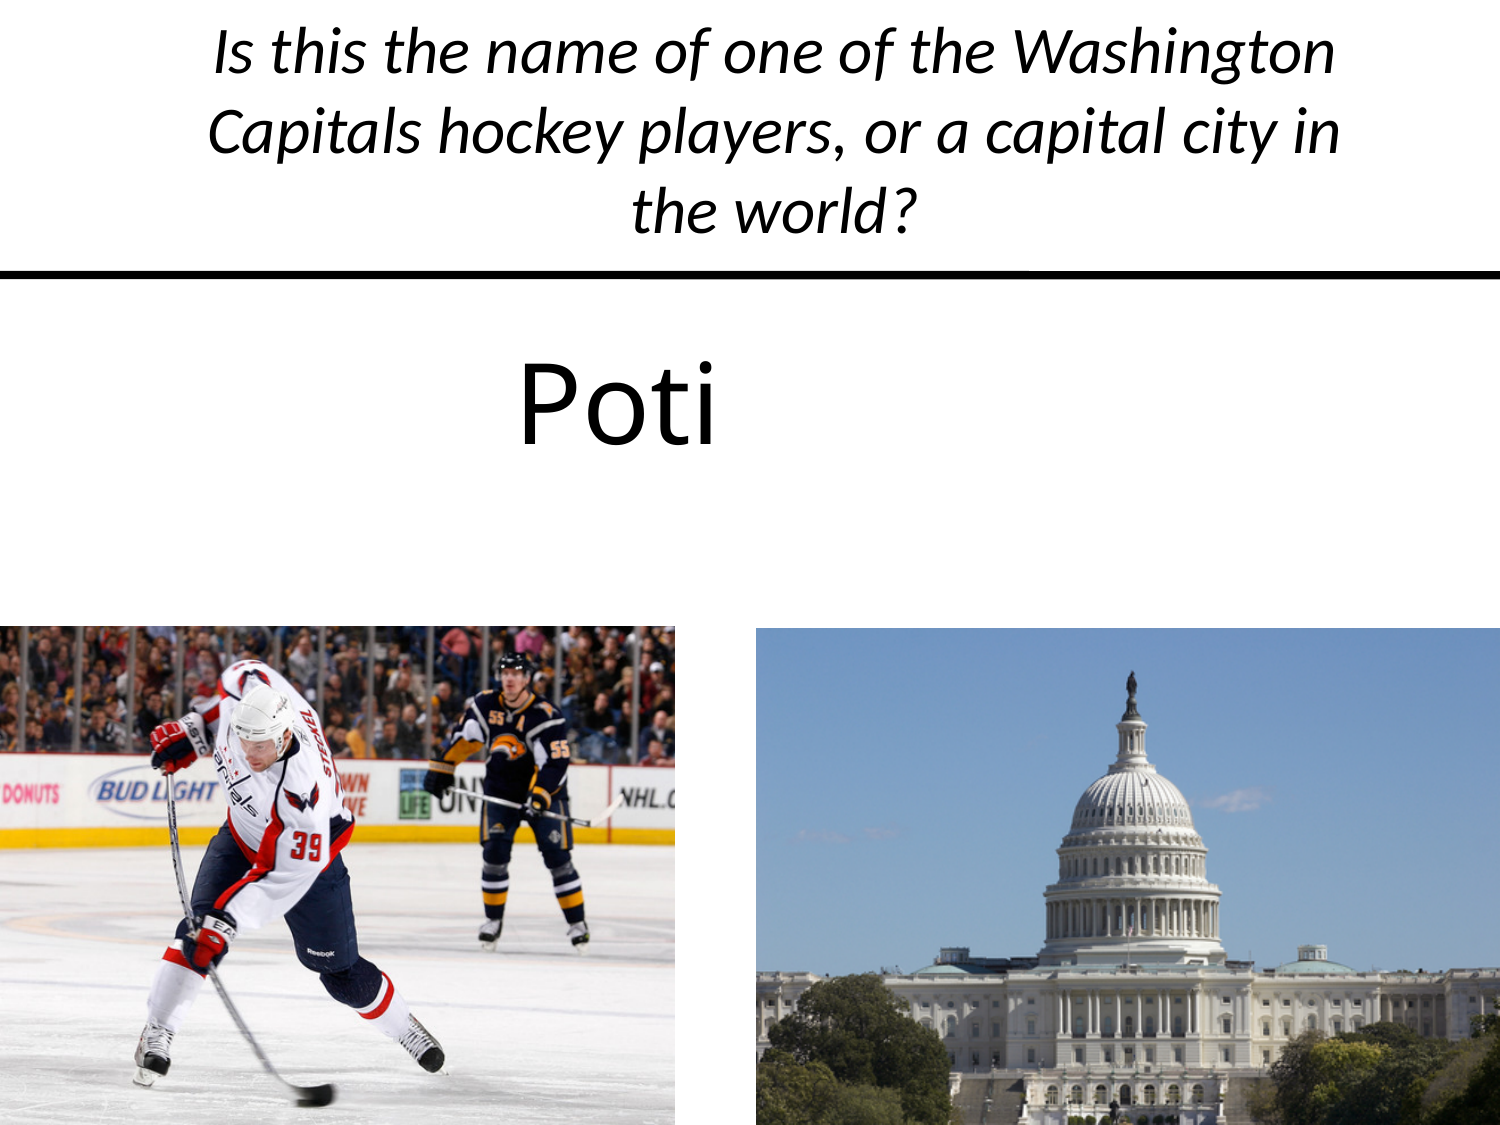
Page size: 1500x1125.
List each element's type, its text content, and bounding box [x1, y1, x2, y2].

picture [755, 627, 1500, 1125]
text_box Poti [499, 324, 1413, 475]
picture [0, 625, 676, 1125]
text_box Is this the name of one of the Washington Capitals hockey players, or a capital city in the world? [174, 0, 1375, 255]
